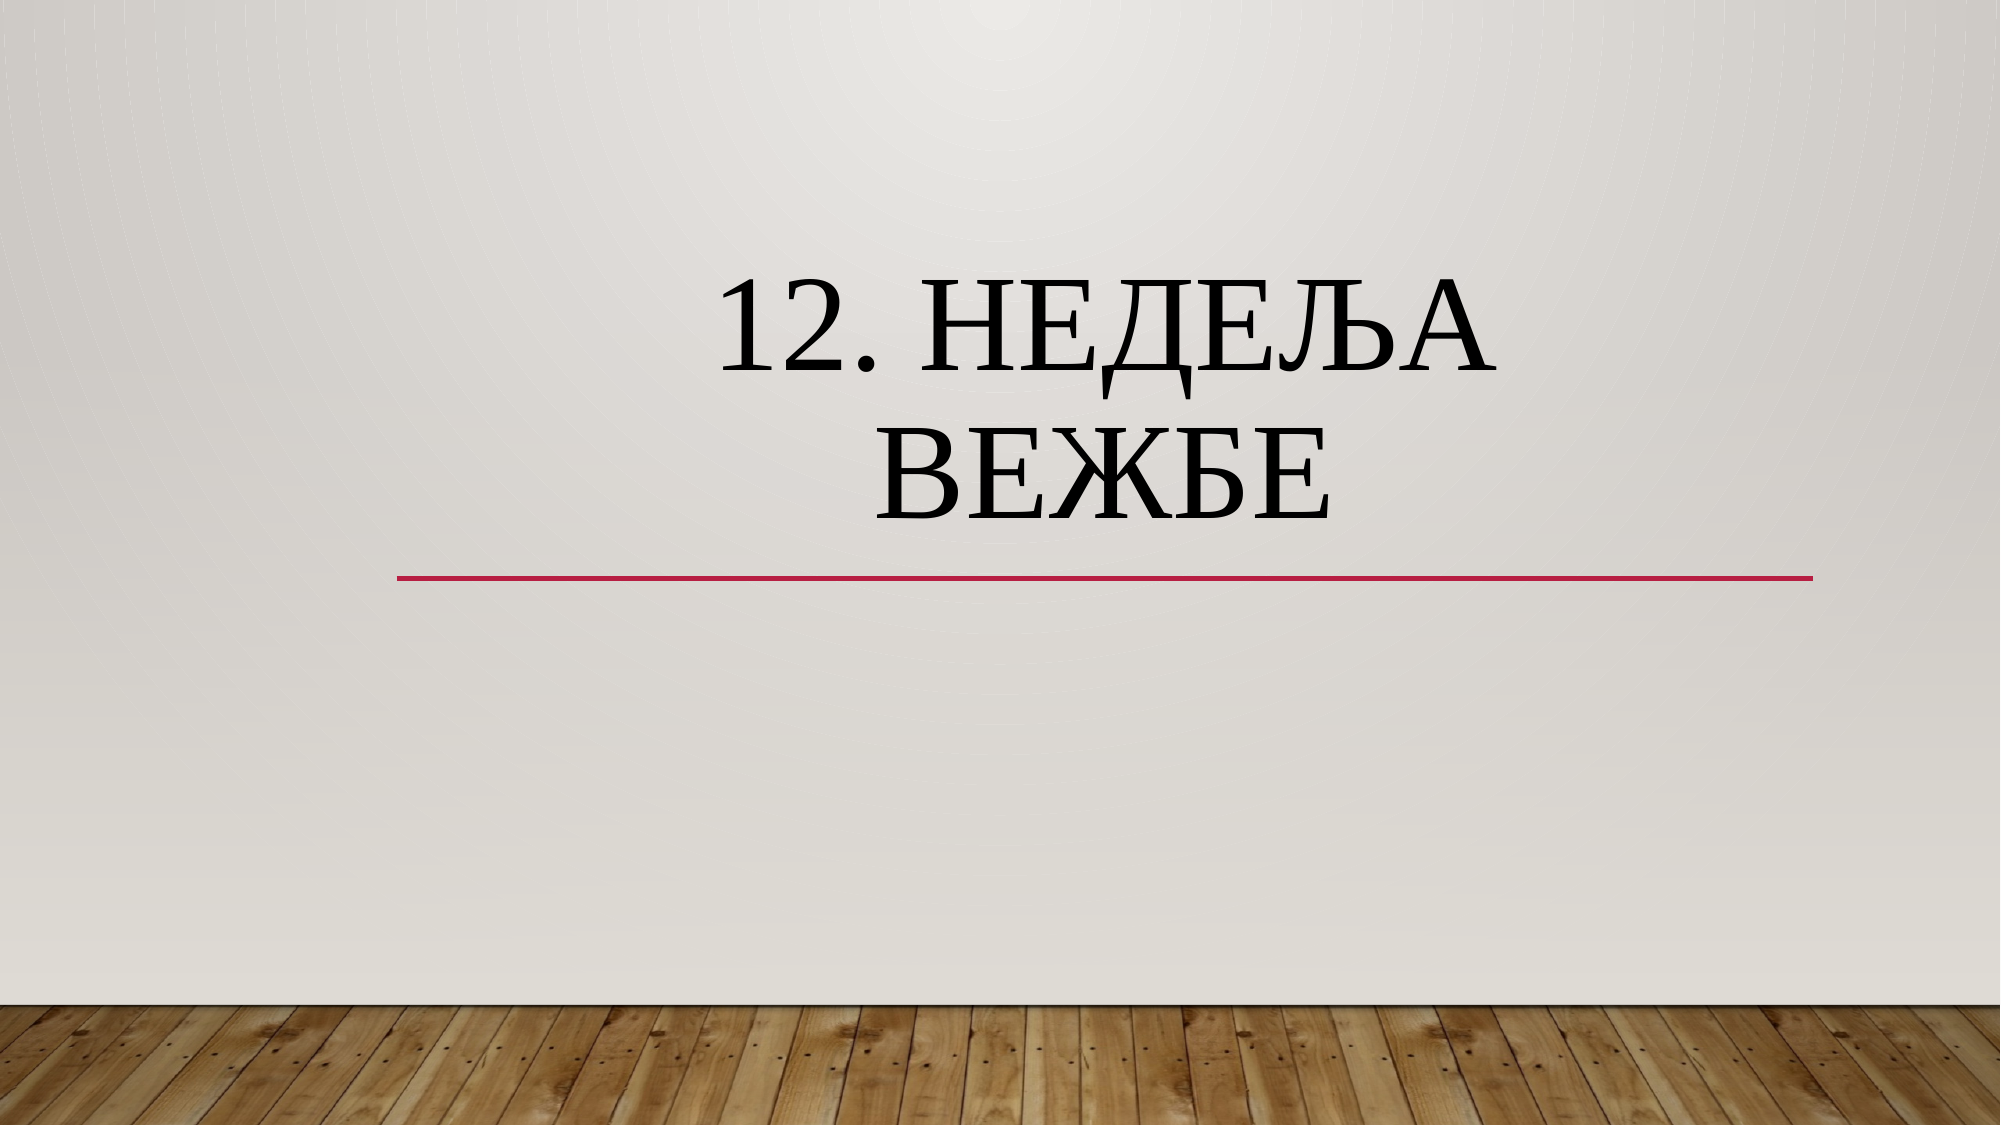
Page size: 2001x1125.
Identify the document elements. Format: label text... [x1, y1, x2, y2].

picture [0, 1005, 2000, 1125]
title 12. Недеља вежбе [396, 131, 1814, 549]
